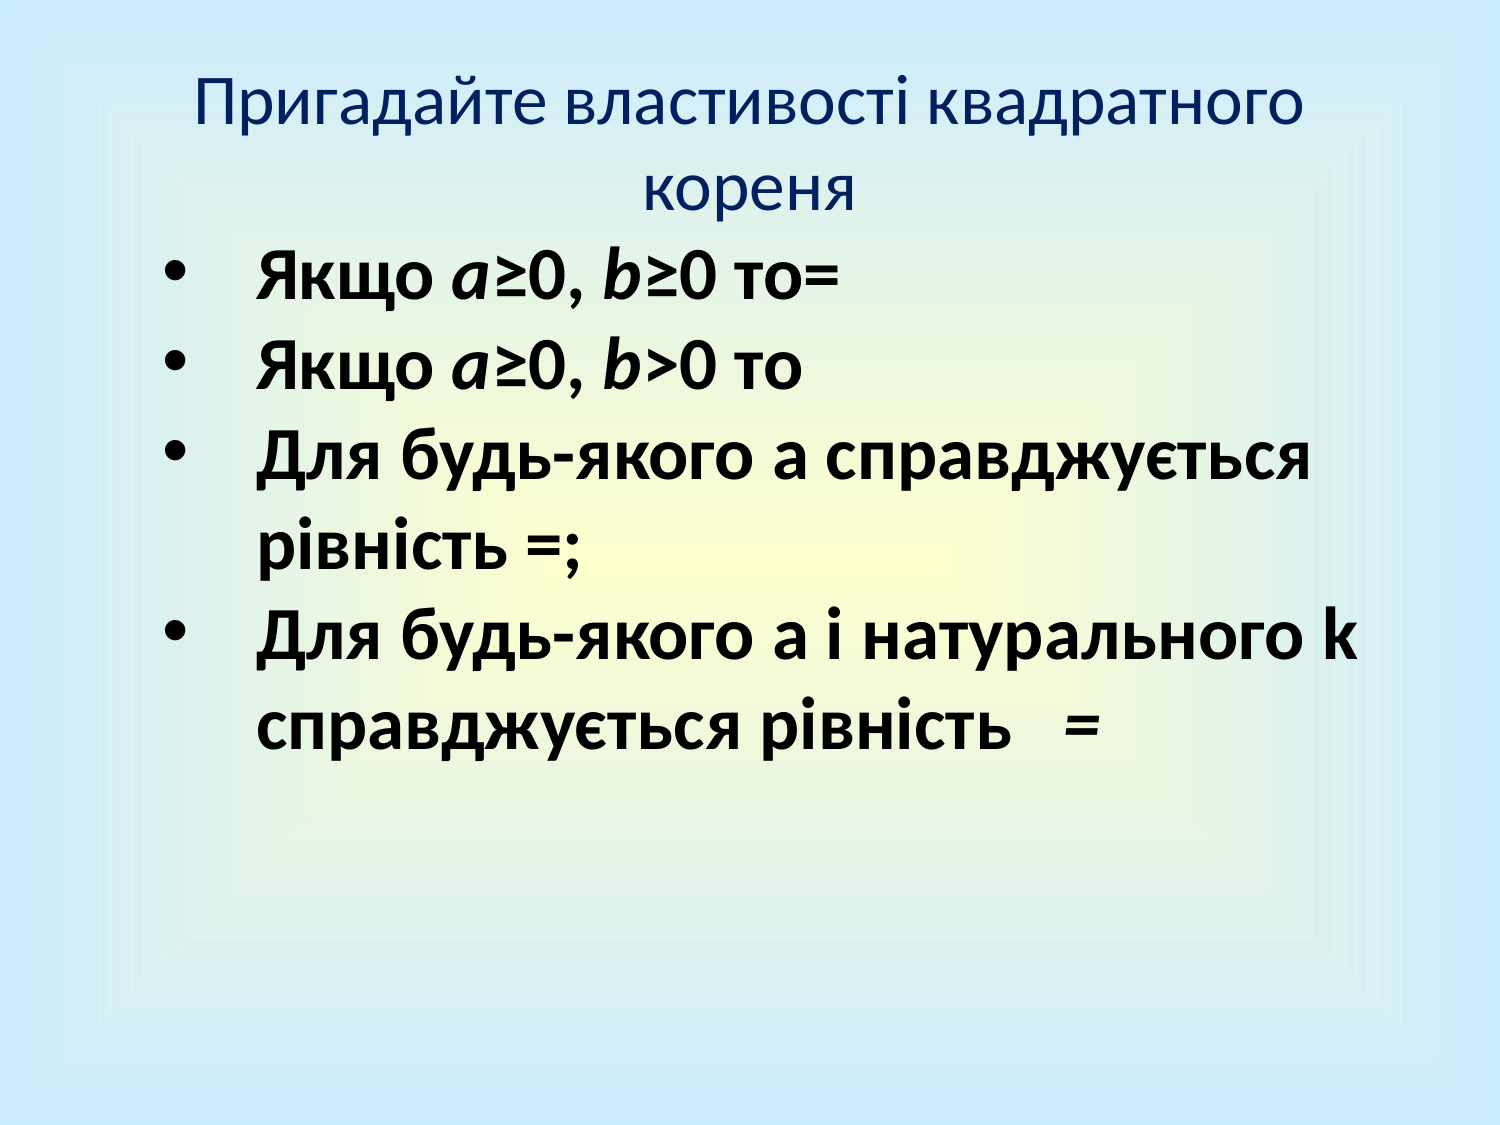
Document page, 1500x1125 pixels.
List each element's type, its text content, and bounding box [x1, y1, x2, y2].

title Пригадайте властивості квадратного кореня [75, 45, 1425, 233]
